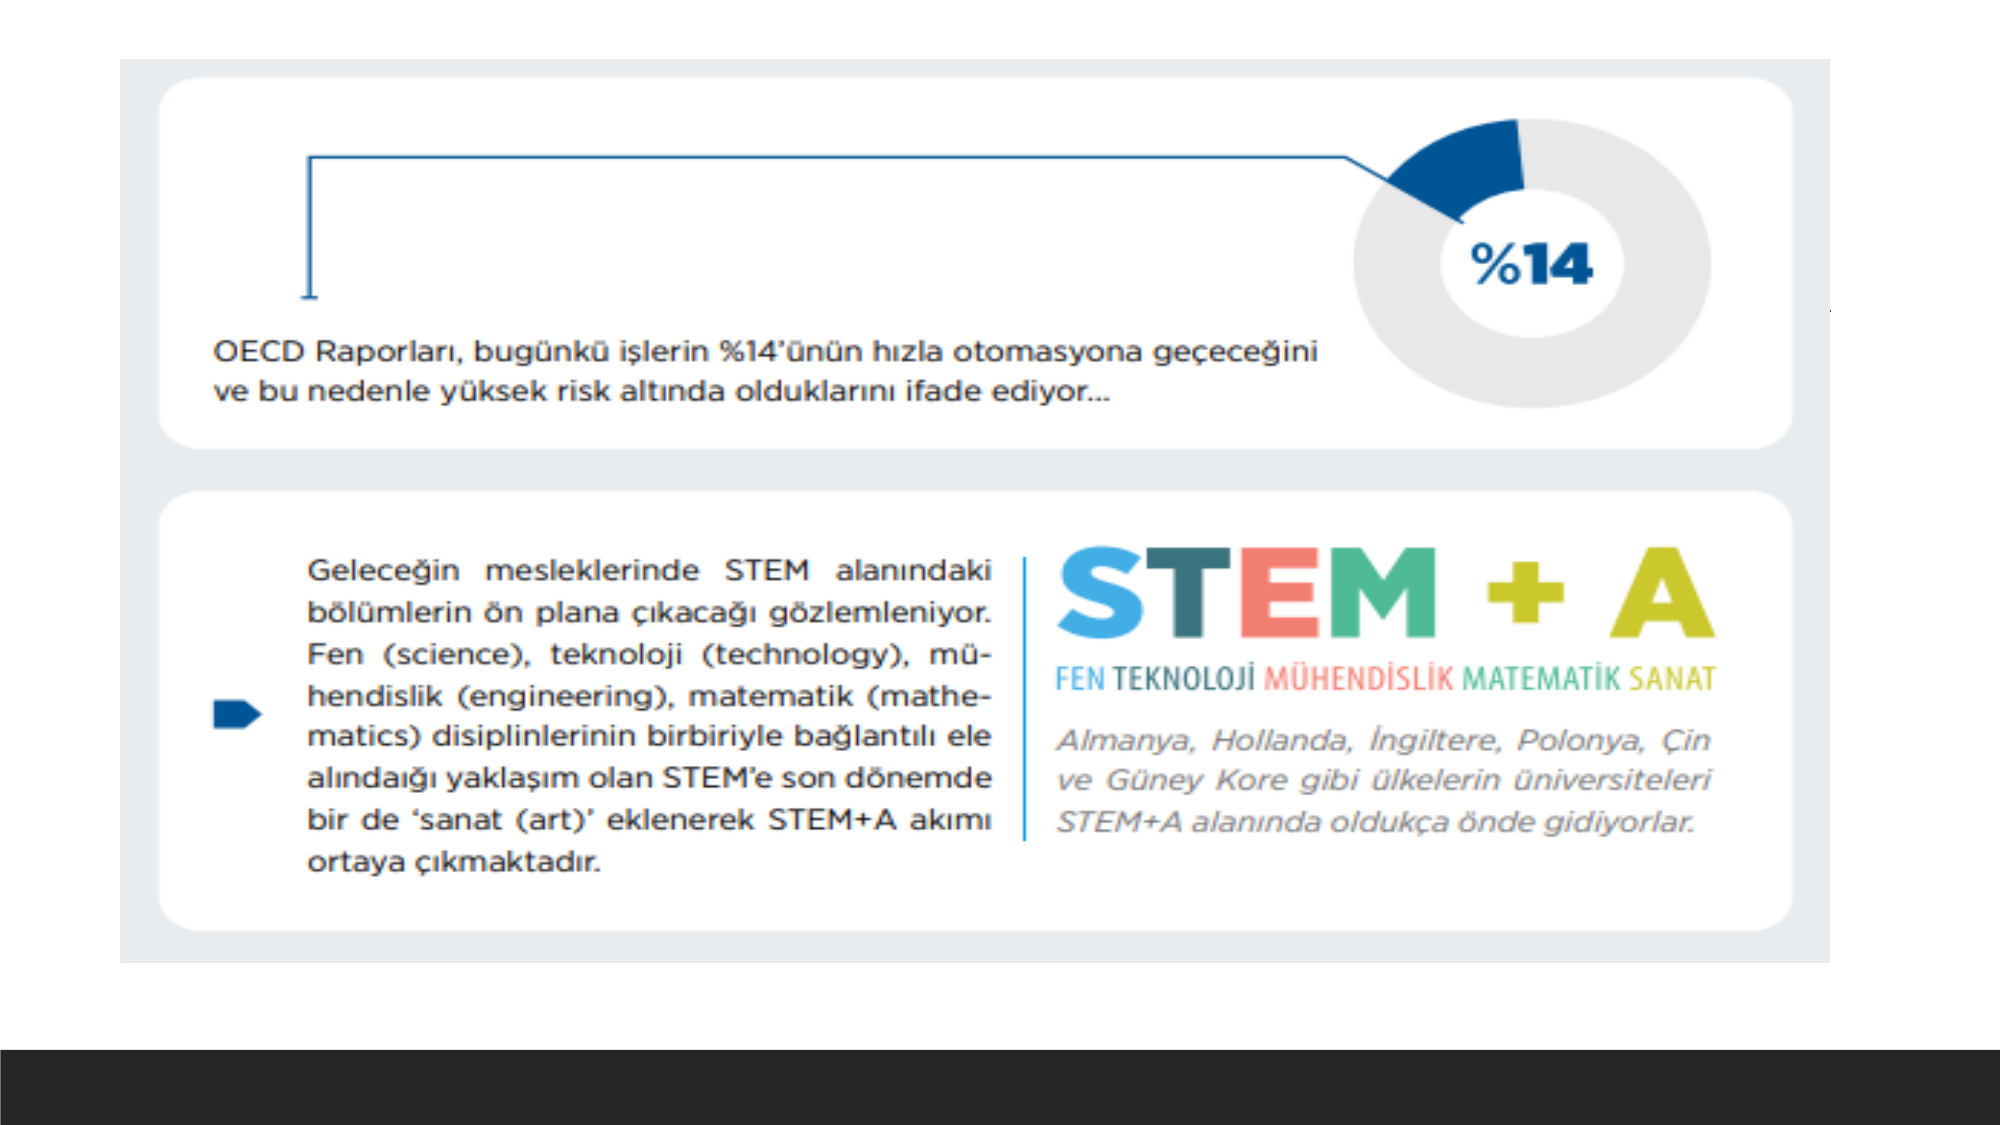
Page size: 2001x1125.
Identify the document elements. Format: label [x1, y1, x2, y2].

picture [119, 59, 1831, 964]
